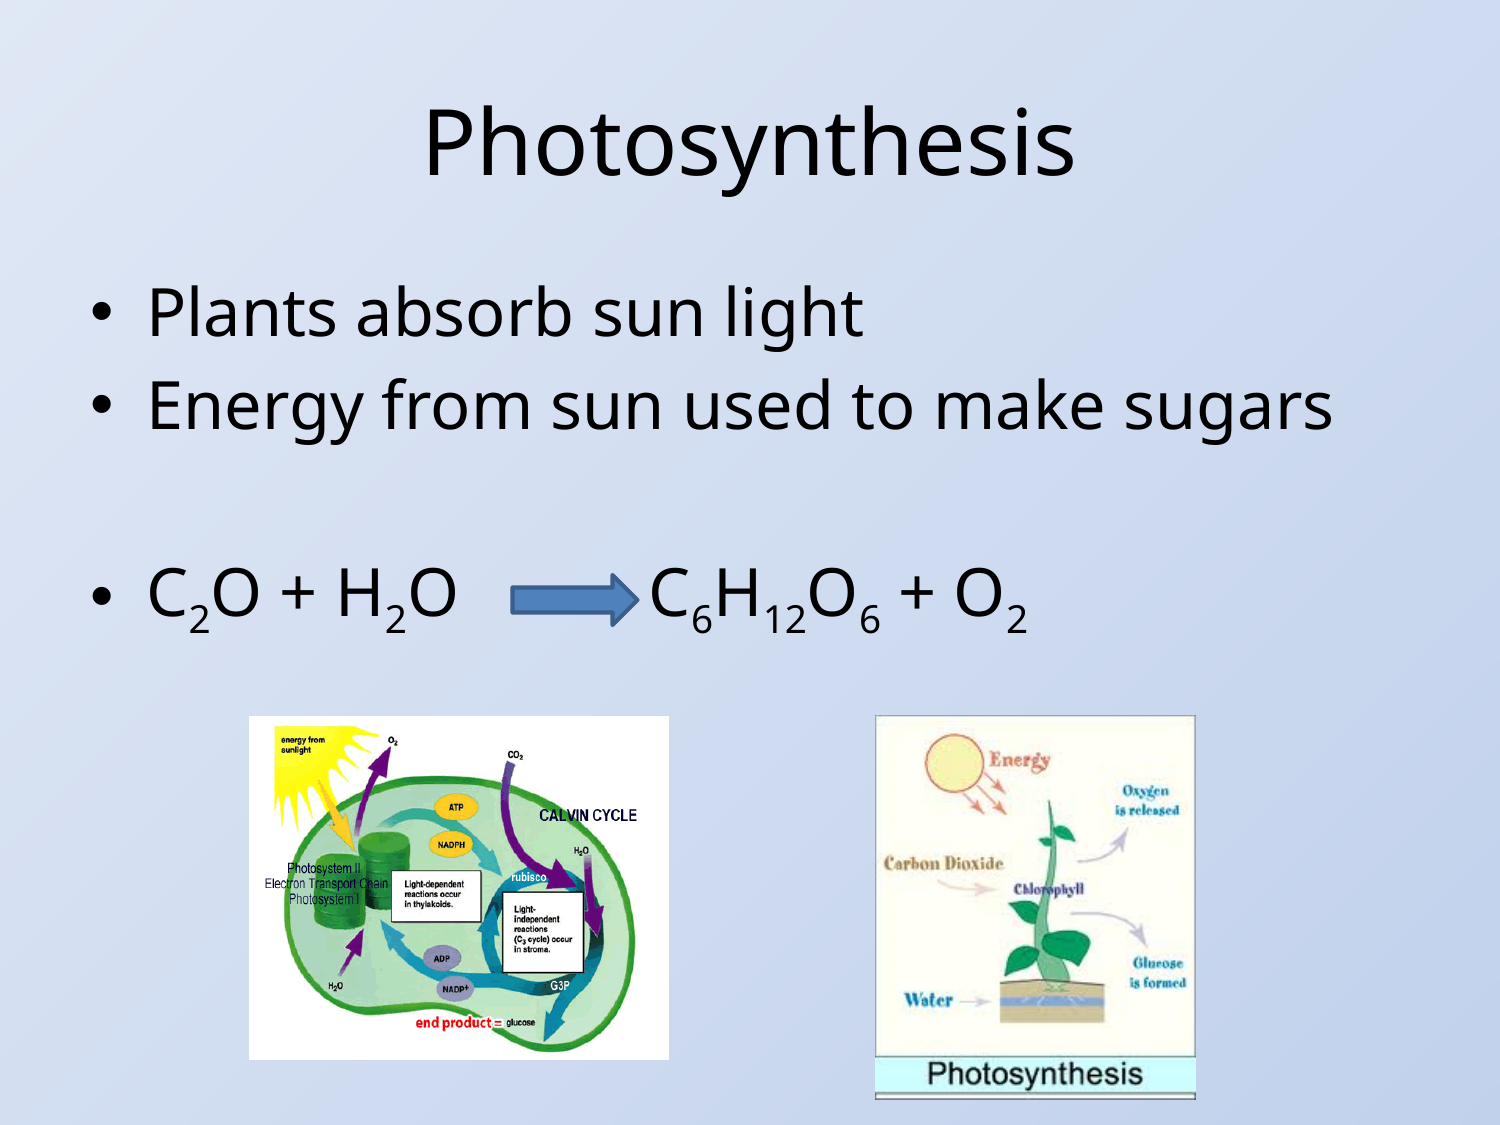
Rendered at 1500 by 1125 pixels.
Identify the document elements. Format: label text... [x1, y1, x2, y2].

title Photosynthesis [75, 45, 1425, 233]
picture [874, 715, 1196, 1101]
text_box [510, 573, 640, 627]
picture [249, 716, 670, 1060]
list Plants absorb sun light Energy from sun used to make sugars C2O + H2O C6H12O6 + O2 [75, 262, 1425, 1005]
